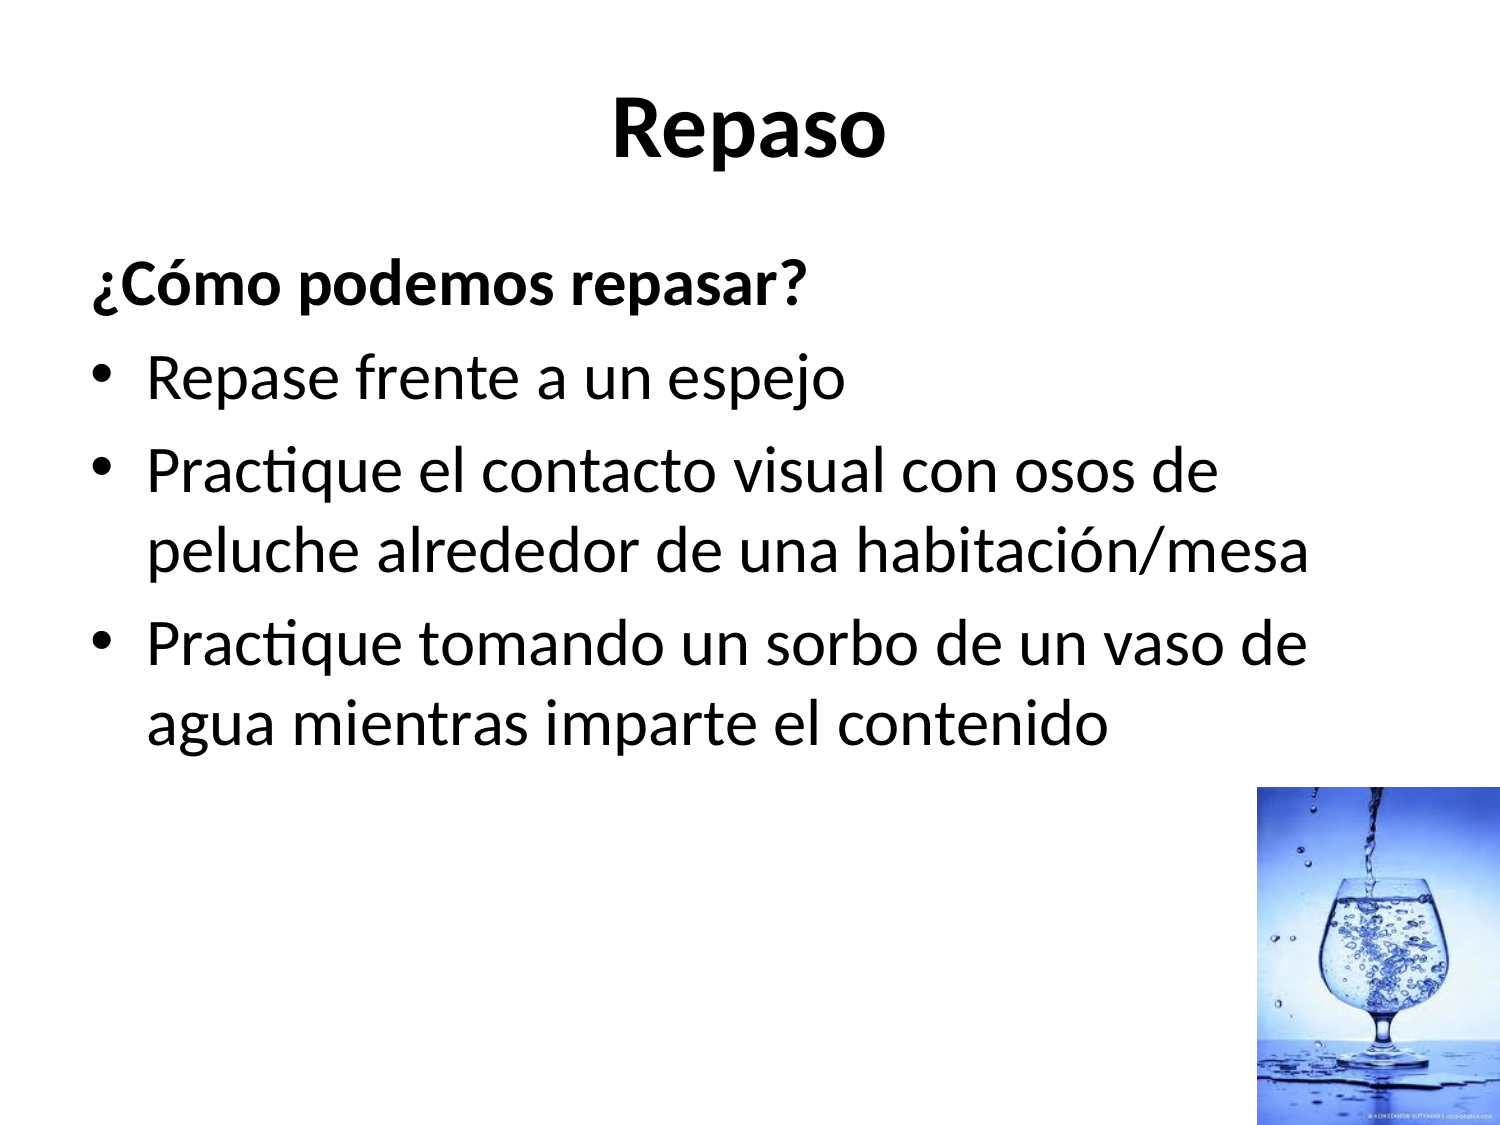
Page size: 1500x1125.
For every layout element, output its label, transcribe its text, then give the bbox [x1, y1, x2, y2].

picture [1257, 787, 1500, 1125]
list ¿Cómo podemos repasar? Repase frente a un espejo Practique el contacto visual con osos de peluche alrededor de una habitación/mesa Practique tomando un sorbo de un vaso de agua mientras imparte el contenido [74, 231, 1459, 1006]
title Repaso [74, 44, 1426, 197]
